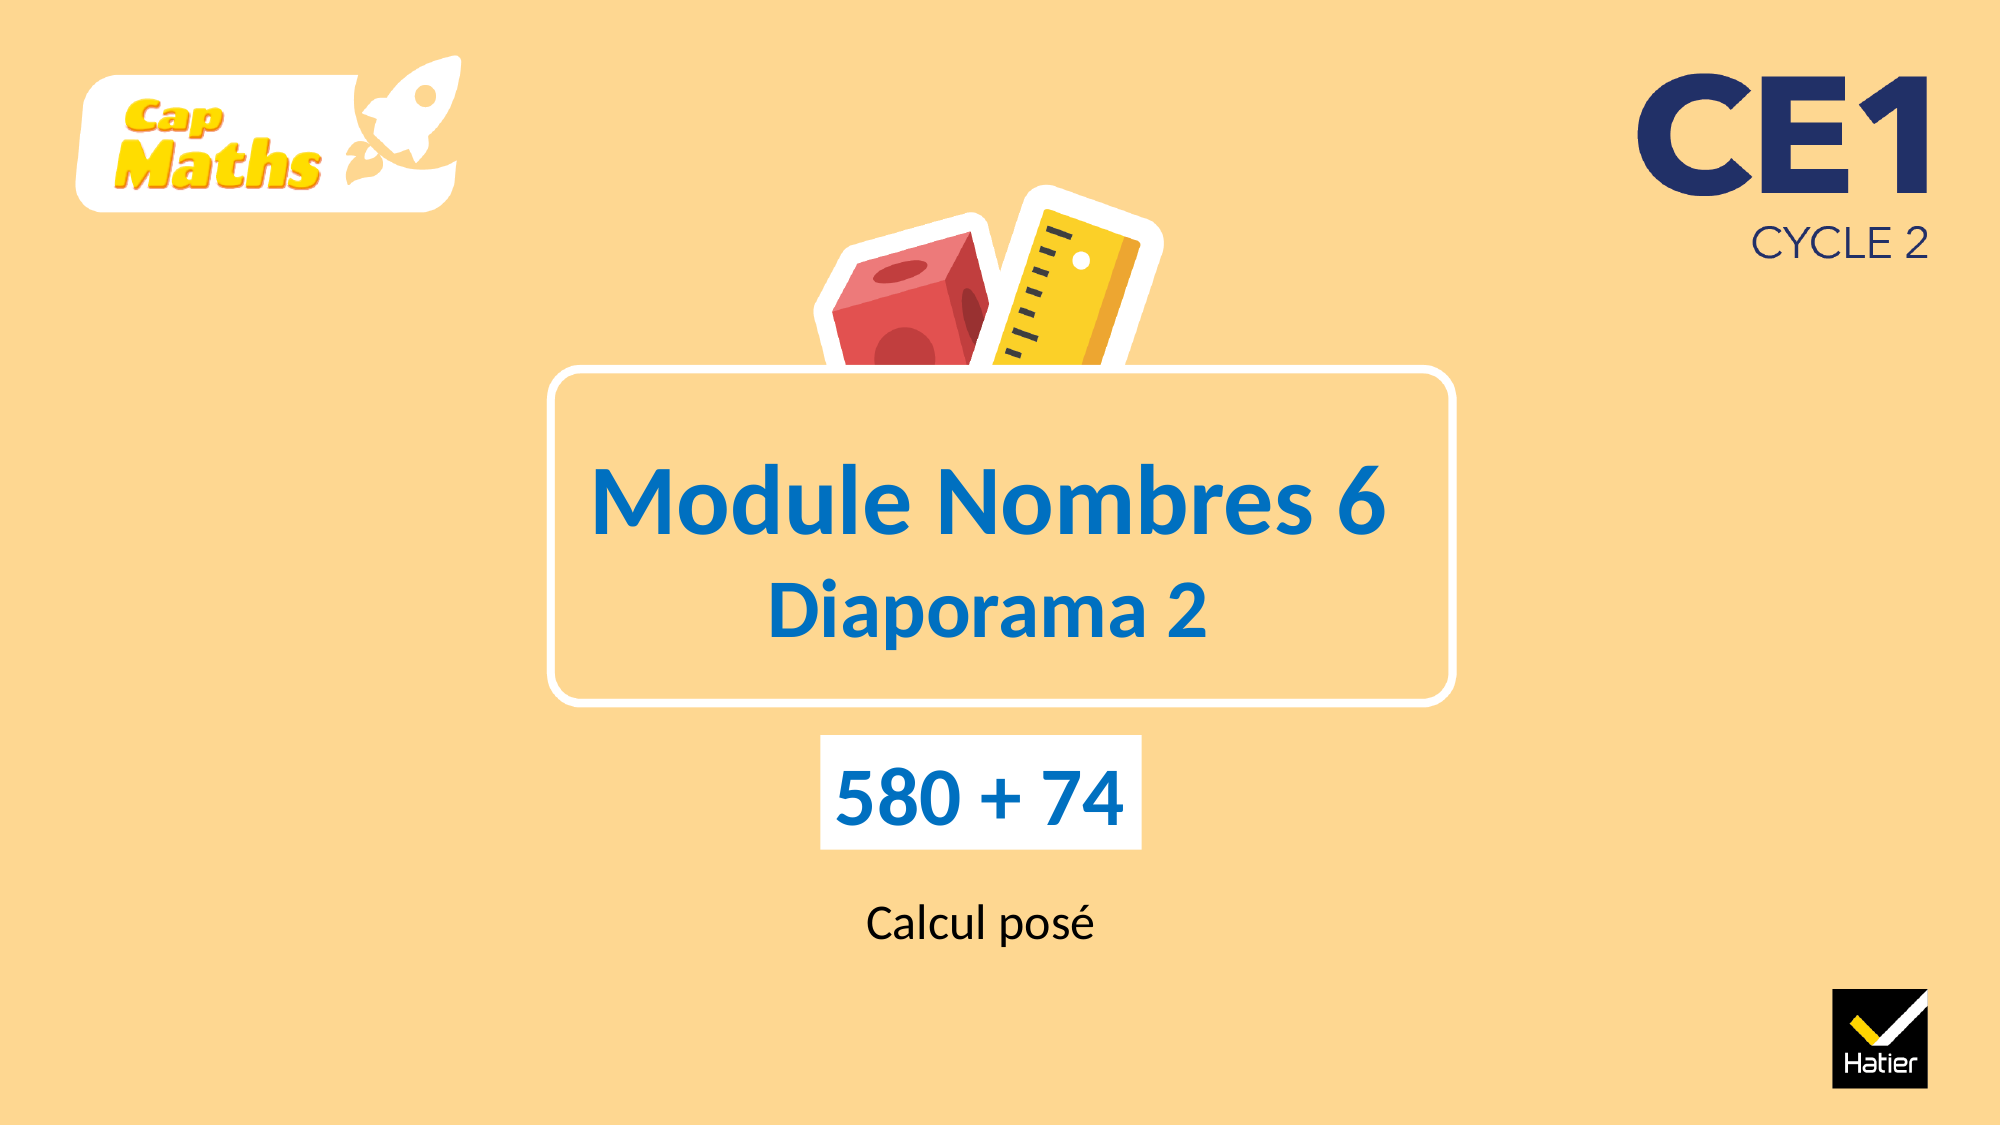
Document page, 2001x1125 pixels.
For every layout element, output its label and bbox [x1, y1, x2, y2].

list [0, 0, 2000, 1125]
